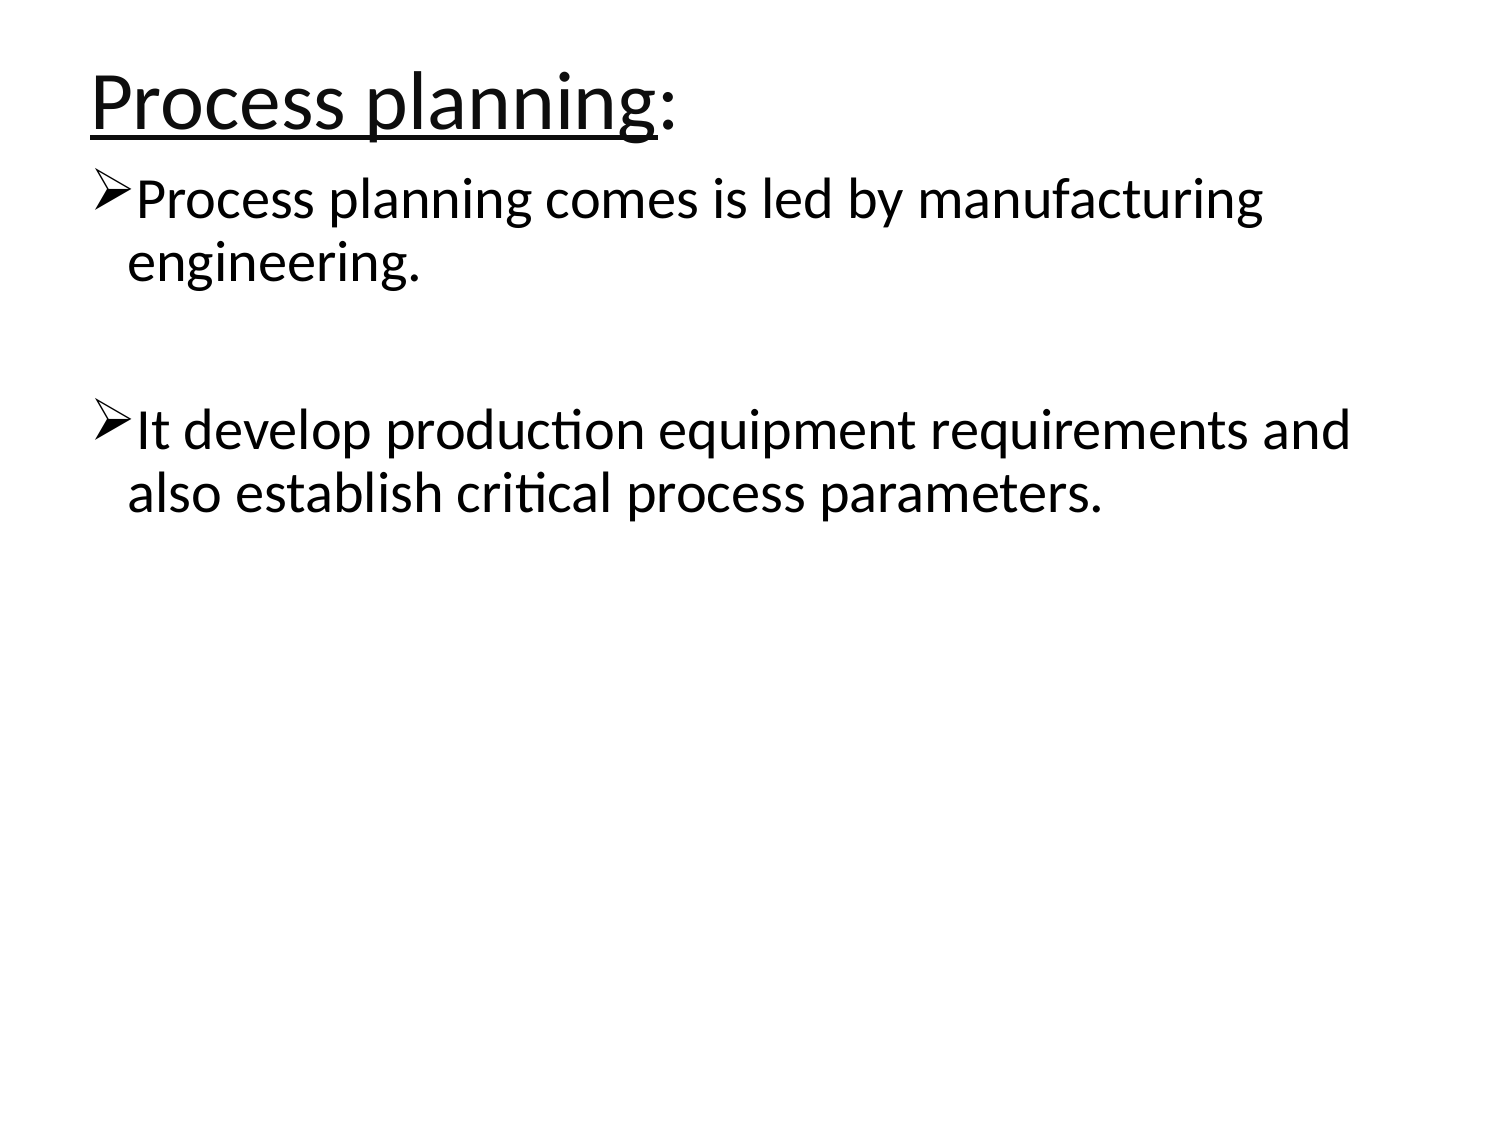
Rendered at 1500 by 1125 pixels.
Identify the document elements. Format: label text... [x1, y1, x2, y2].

list Process planning: Process planning comes is led by manufacturing engineering. It develop production equipment requirements and also establish critical process parameters. [75, 50, 1425, 1005]
